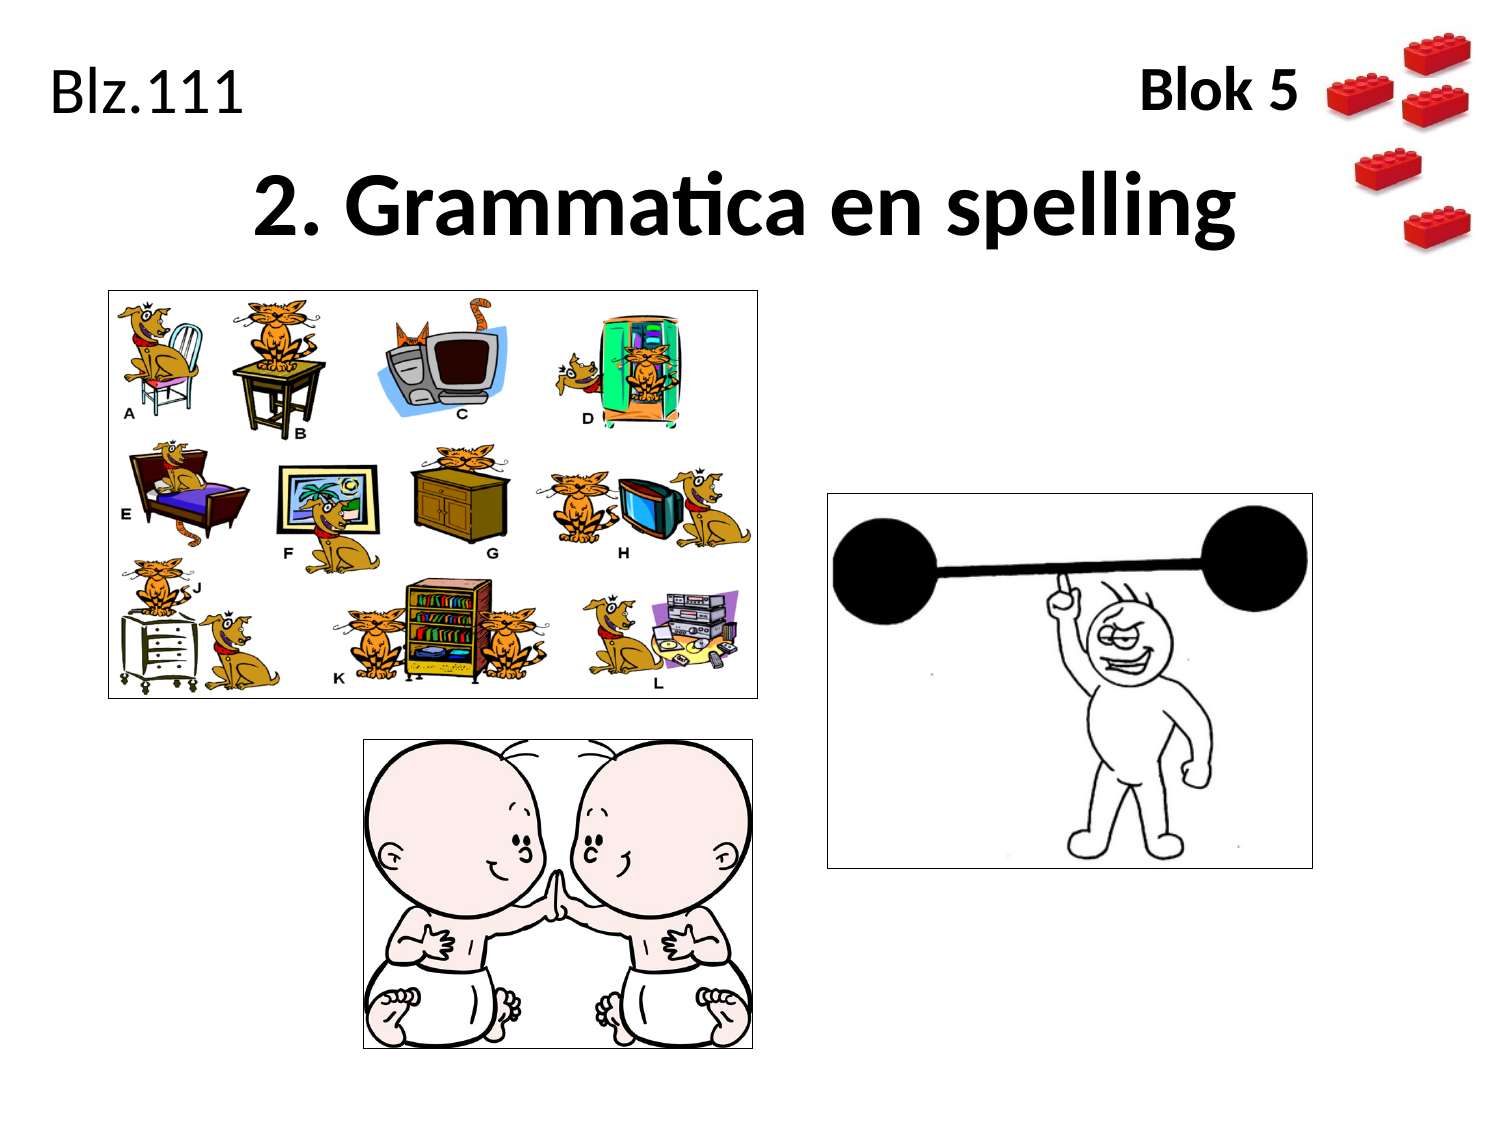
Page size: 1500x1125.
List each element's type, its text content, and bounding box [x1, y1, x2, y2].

title 2. Grammatica en spelling [108, 78, 1384, 320]
picture [363, 739, 753, 1050]
text_box Blok 5 [1042, 38, 1389, 131]
picture [1317, 26, 1479, 137]
picture [826, 493, 1313, 869]
subtitle Blz.111 [0, 38, 296, 130]
picture [1345, 141, 1479, 258]
picture [108, 290, 759, 700]
